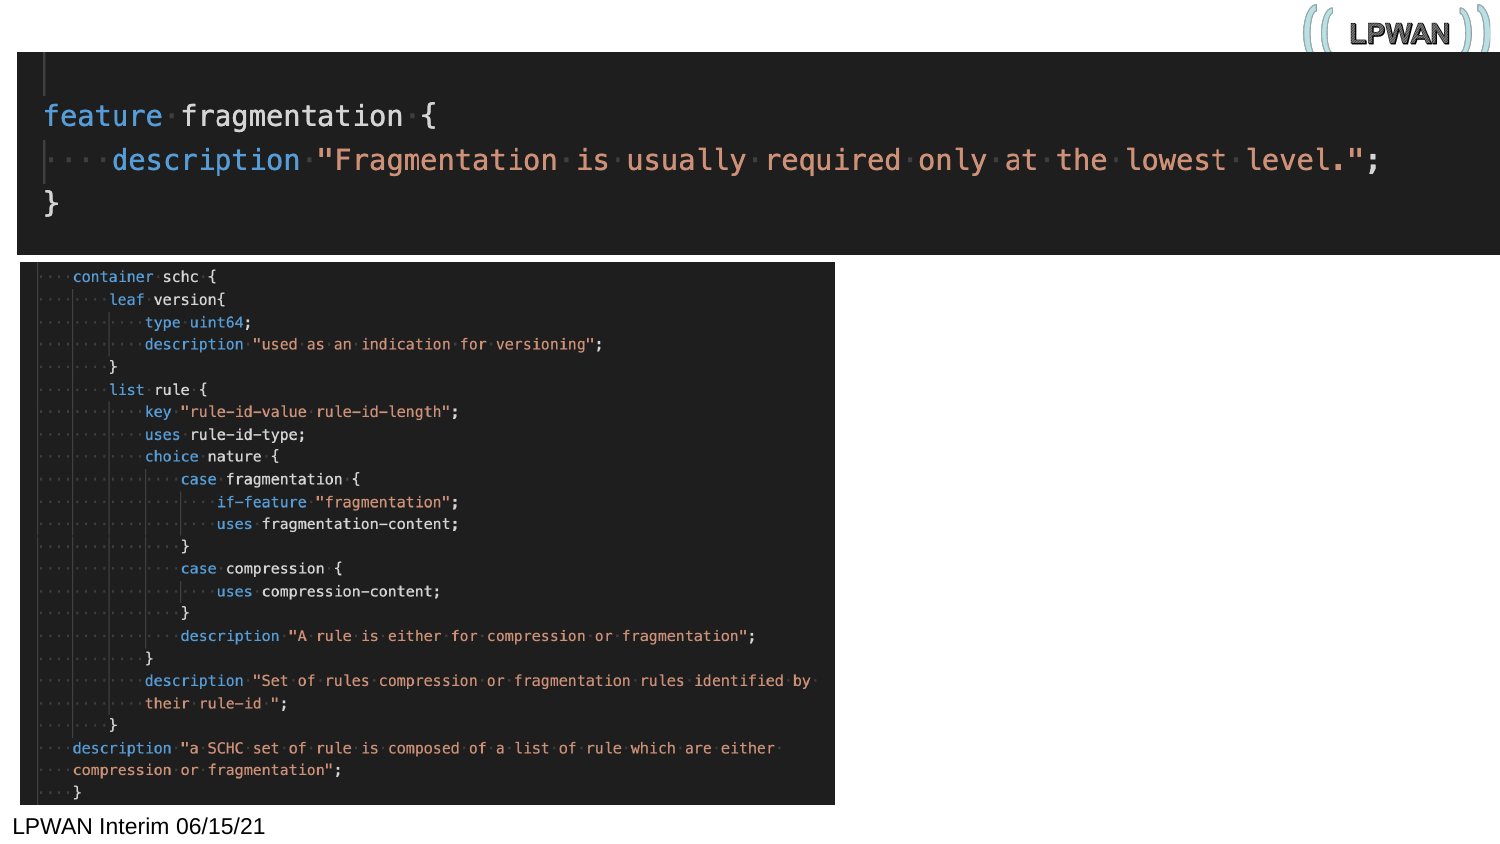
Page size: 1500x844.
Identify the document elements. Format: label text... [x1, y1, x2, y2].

title feature [103, 44, 1397, 52]
picture [20, 262, 835, 805]
picture [16, 4, 1500, 255]
